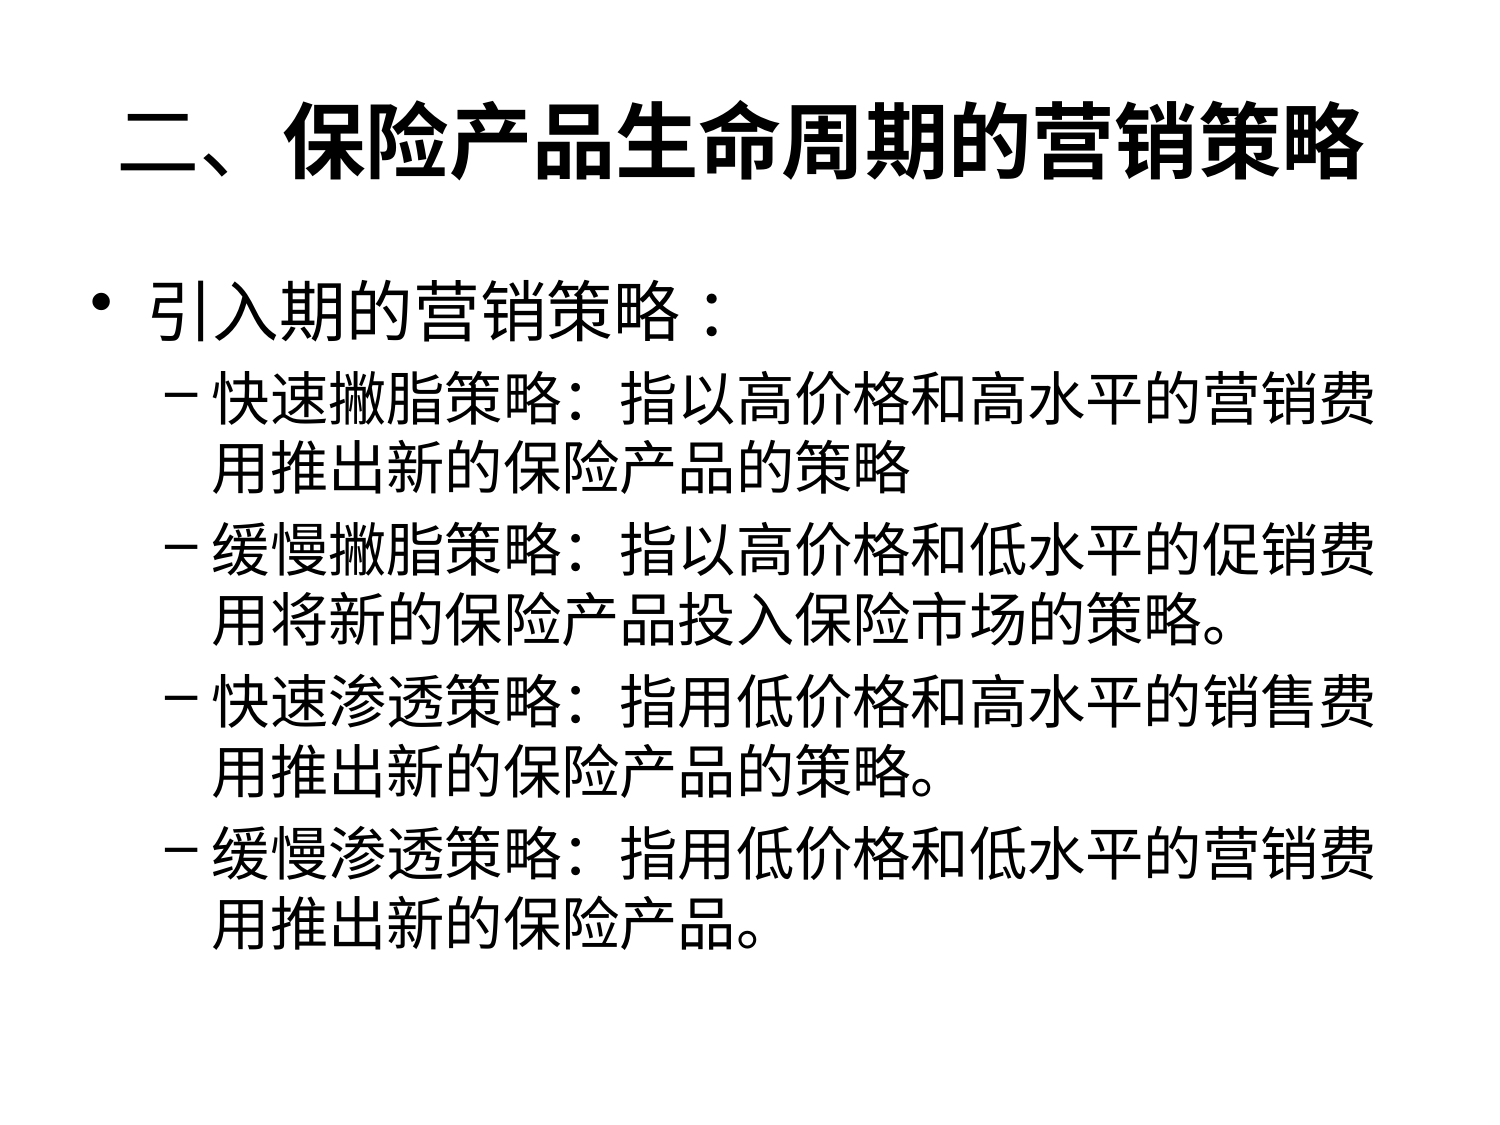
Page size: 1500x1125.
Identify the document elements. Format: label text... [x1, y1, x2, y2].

list 引入期的营销策略 ： 快速撇脂策略：指以高价格和高水平的营销费用推出新的保险产品的策略 缓慢撇脂策略：指以高价格和低水平的促销费用将新的保险产品投入保险市场的策略。 快速渗透策略：指用低价格和高水平的销售费用推出新的保险产品的策略。 缓慢渗透策略：指用低价格和低水平的营销费用推出新的保险产品。 [75, 262, 1425, 1005]
title 二、保险产品生命周期的营销策略 [75, 45, 1425, 233]
